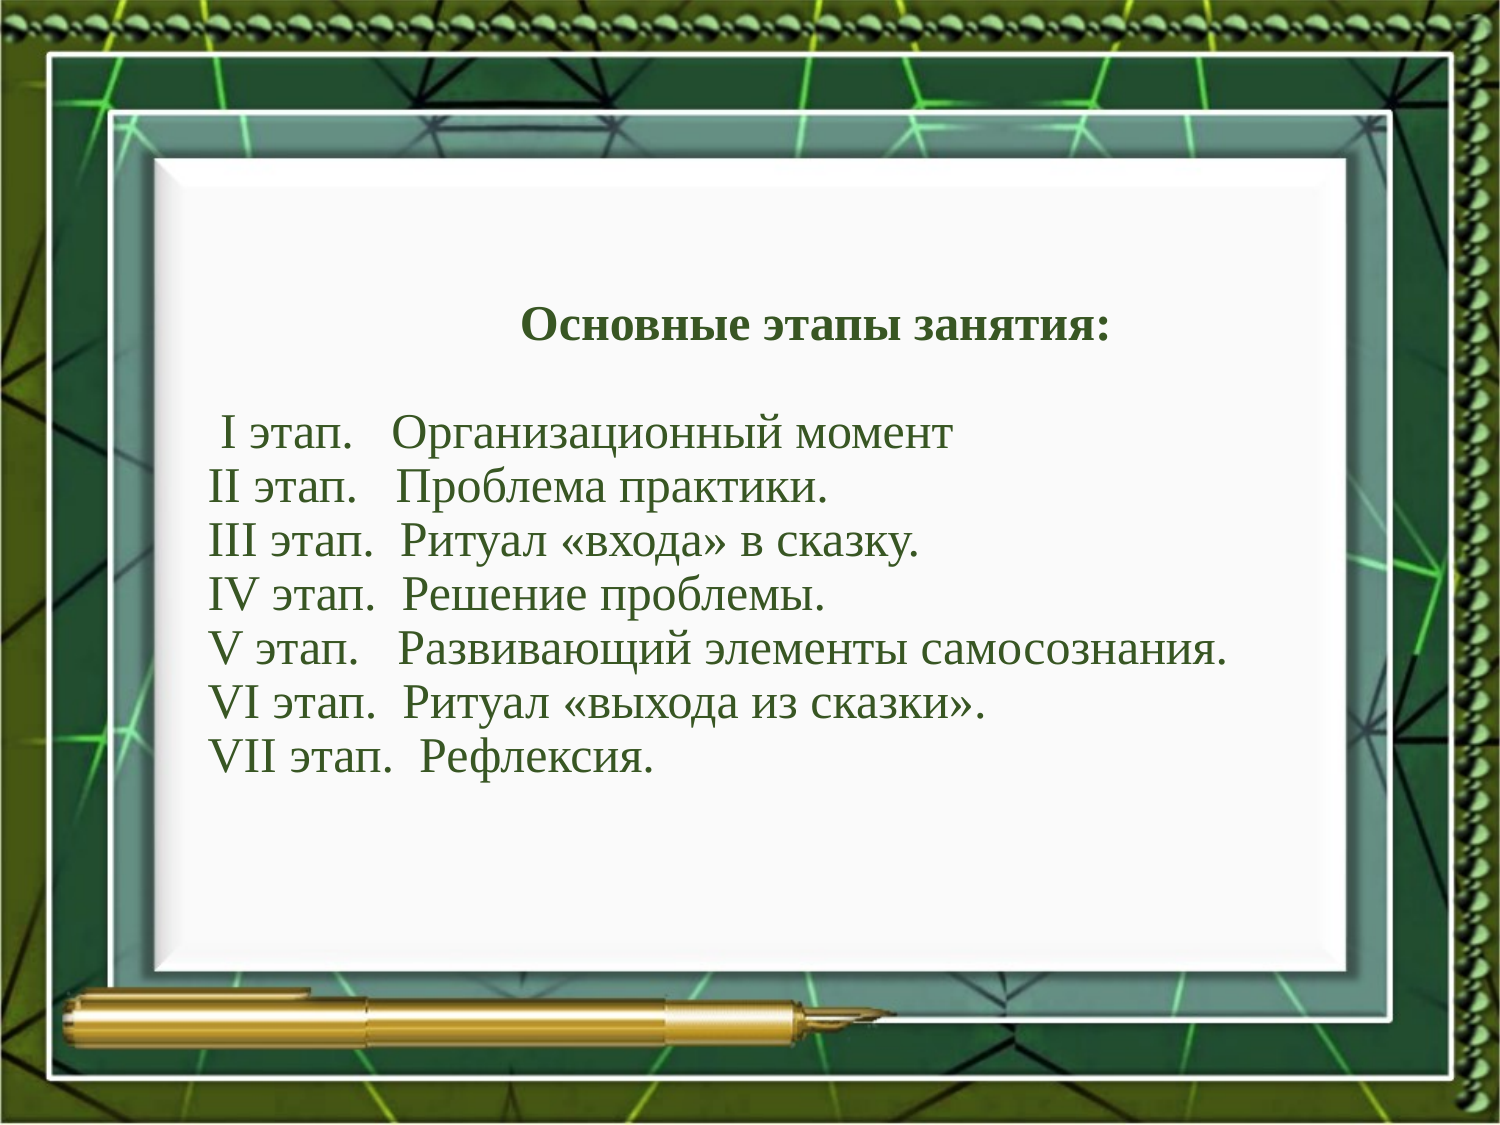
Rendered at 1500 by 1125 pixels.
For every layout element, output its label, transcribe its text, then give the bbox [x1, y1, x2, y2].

picture [0, 0, 1500, 1125]
title Основные этапы занятия: I этап. Организационный момент II этап. Проблема практики. III этап. Ритуал «входа» в сказку. IV этап. Решение проблемы. V этап. Развивающий элементы самосознания. VI этап. Ритуал «выхода из сказки». VII этап. Рефлексия. [192, 220, 1310, 852]
